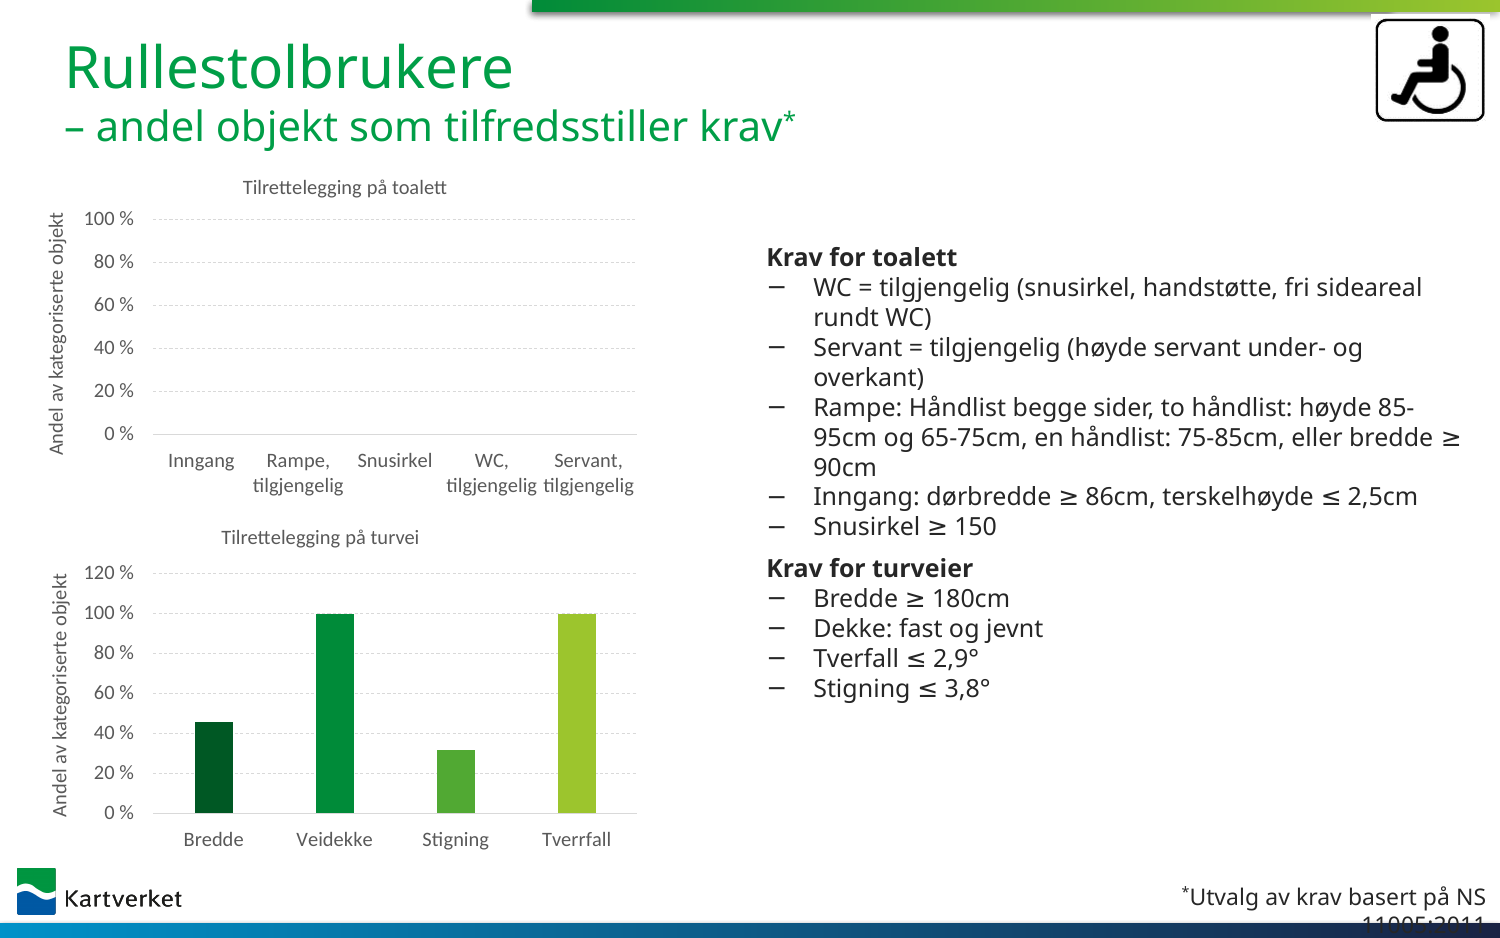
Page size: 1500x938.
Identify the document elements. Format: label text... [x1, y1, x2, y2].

picture [41, 520, 650, 859]
text_box Krav for turveier Bredde ≥ 180cm Dekke: fast og jevnt Tverfall ≤ 2,9° Stigning ≤ 3,8° [751, 545, 1483, 710]
text_box Krav for toalett WC = tilgjengelig (snusirkel, handstøtte, fri sideareal rundt WC) Servant = tilgjengelig (høyde servant under- og overkant) Rampe: Håndlist begge sider, to håndlist: høyde 85-95cm og 65-75cm, en håndlist: 75-85cm, eller bredde ≥ 90cm Inngang: dørbredde ≥ 86cm, terskelhøyde ≤ 2,5cm Snusirkel ≥ 150 [751, 234, 1483, 545]
text_box *Utvalg av krav basert på NS 11005:2011 [1068, 873, 1500, 938]
picture [41, 166, 650, 505]
picture [1371, 13, 1491, 127]
text_box Rullestolbrukere – andel objekt som tilfredsstiller krav* [49, 14, 1431, 158]
